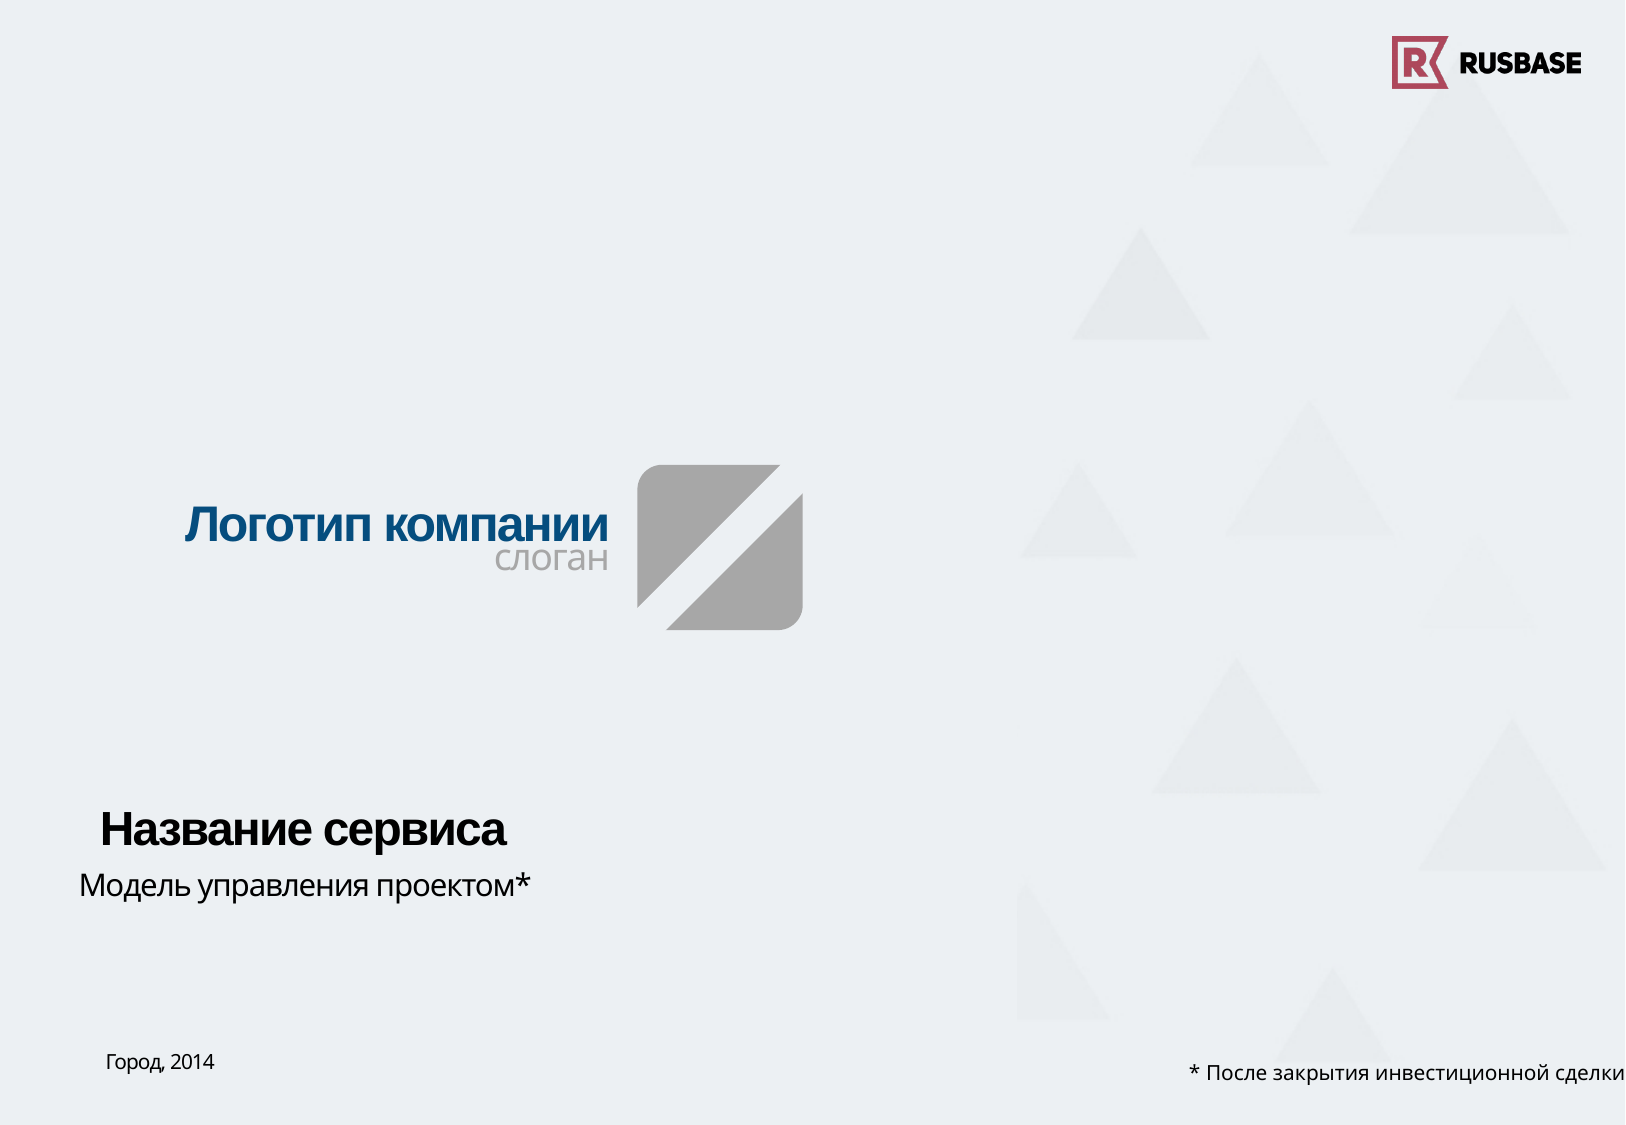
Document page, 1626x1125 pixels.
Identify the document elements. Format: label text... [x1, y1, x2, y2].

picture [1017, 0, 1626, 1125]
text_box Модель управления проектом* [71, 863, 540, 911]
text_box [171, 429, 841, 669]
text_box Название сервиса [92, 798, 1625, 863]
text_box * После закрытия инвестиционной сделки [1181, 1052, 1625, 1093]
text_box Город, 2014 [105, 1052, 215, 1074]
